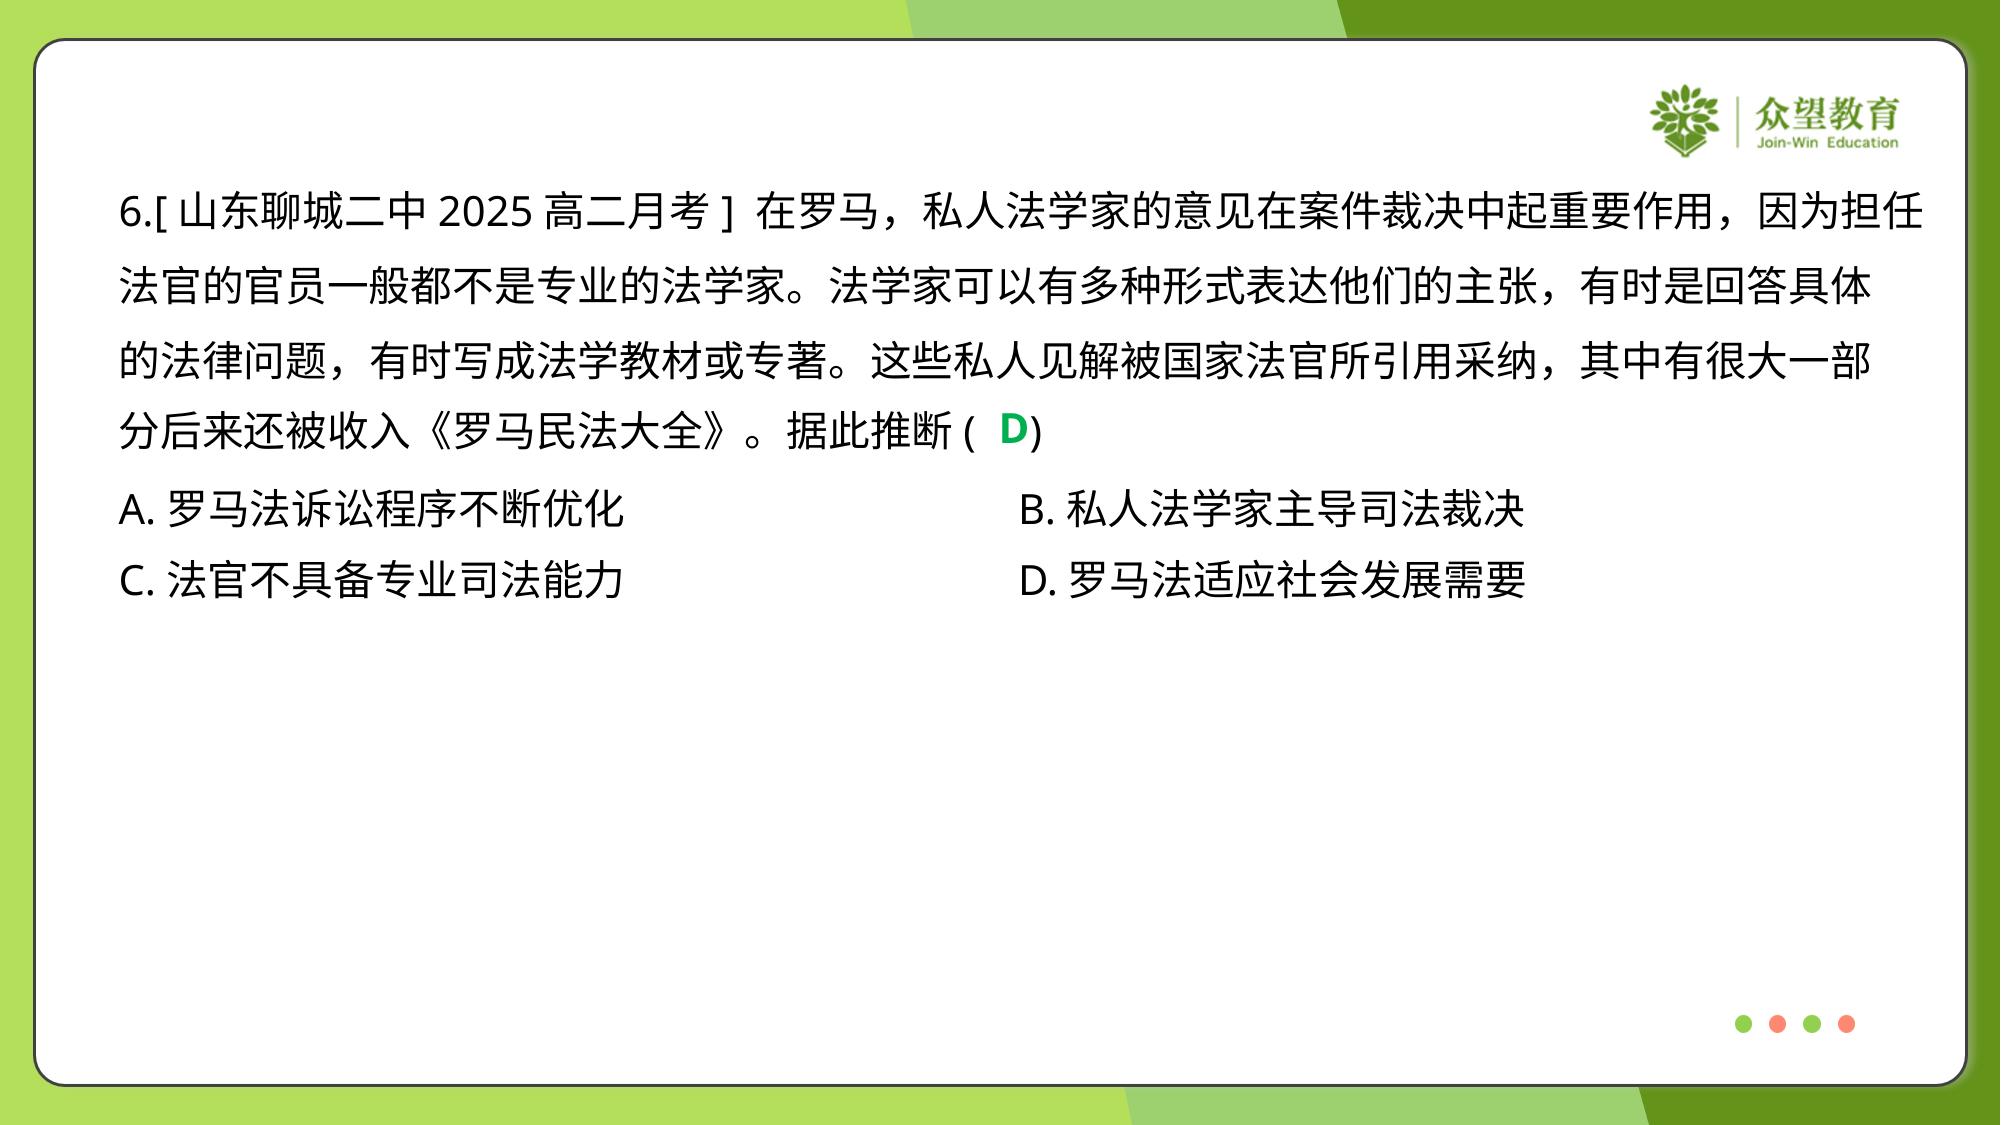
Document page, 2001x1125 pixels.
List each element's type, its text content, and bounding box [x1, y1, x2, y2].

text_box D [982, 381, 1046, 446]
text_box A.罗马法诉讼程序不断优化 B.私人法学家主导司法裁决 C.法官不具备专业司法能力 D.罗马法适应社会发展需要 [118, 457, 1883, 597]
text_box 6.[山东聊城二中2025高二月考] 在罗马，私人法学家的意见在案件裁决中起重要作用，因为担任 法官的官员一般都不是专业的法学家。法学家可以有多种形式表达他们的主张，有时是回答具体 的法律问题，有时写成法学教材或专著。这些私人见解被国家法官所引用采纳，其中有很大一部 分后来还被收入《罗马民法大全》。据此推断( ) [118, 159, 1883, 448]
picture [0, 0, 2000, 1125]
